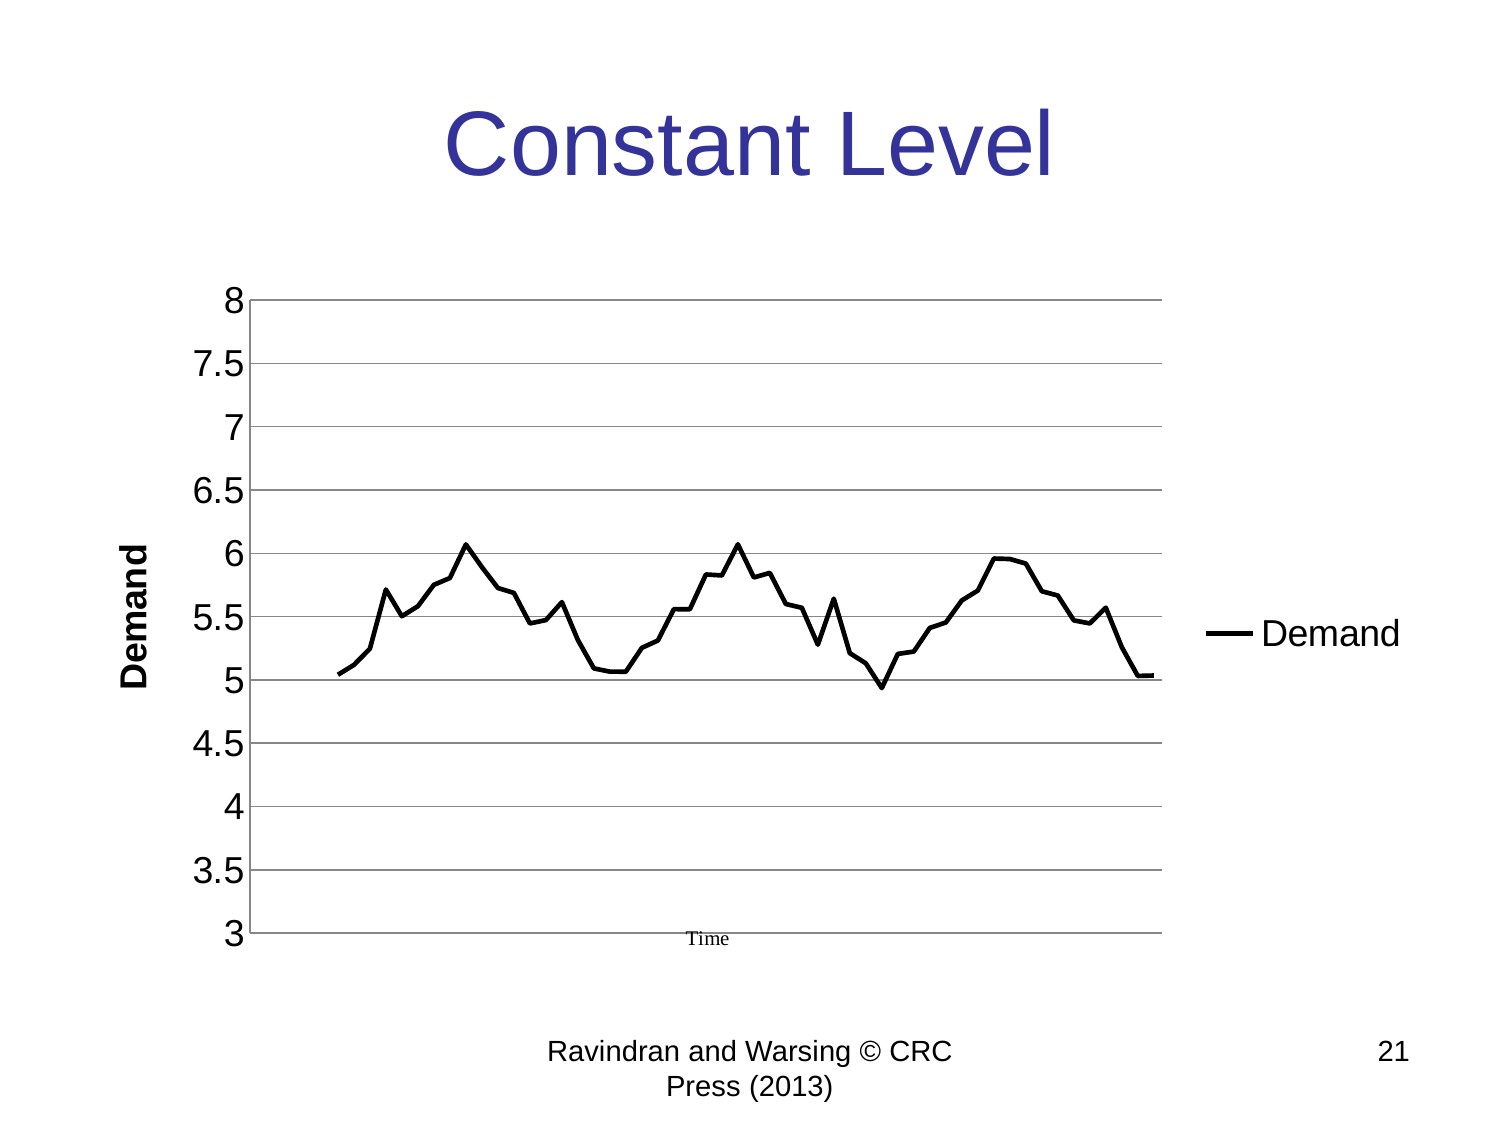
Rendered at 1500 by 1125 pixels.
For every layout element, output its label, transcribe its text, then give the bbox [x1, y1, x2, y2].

chart [74, 262, 1426, 1006]
slide_number 21 [1074, 1024, 1425, 1103]
title Constant Level [74, 44, 1426, 233]
footer Ravindran and Warsing © CRC Press (2013) [512, 1024, 988, 1103]
